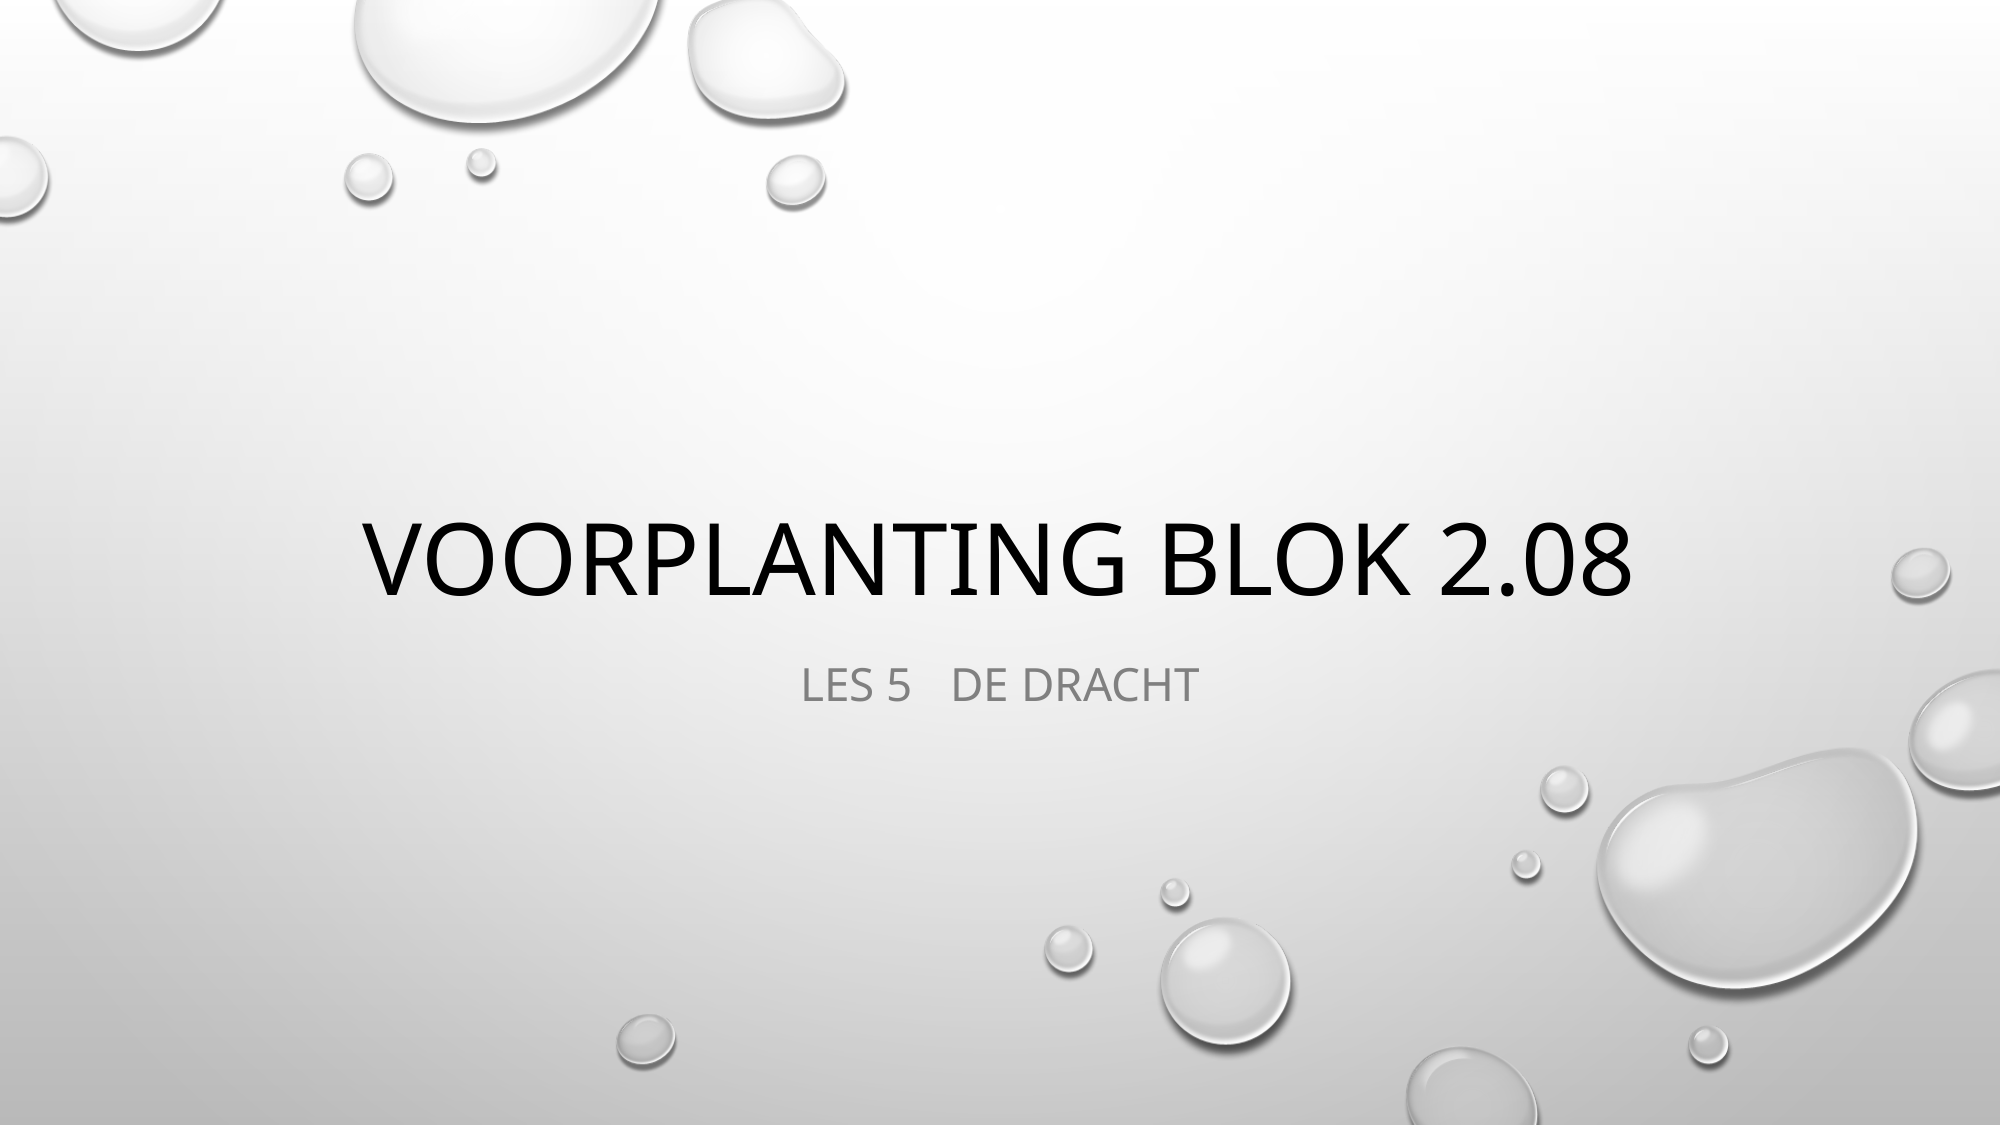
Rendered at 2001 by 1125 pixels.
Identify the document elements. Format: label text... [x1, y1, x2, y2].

title Voorplanting blok 2.08 [287, 213, 1713, 625]
subtitle Les 5 De dracht [287, 637, 1713, 863]
picture [0, 0, 2000, 1125]
